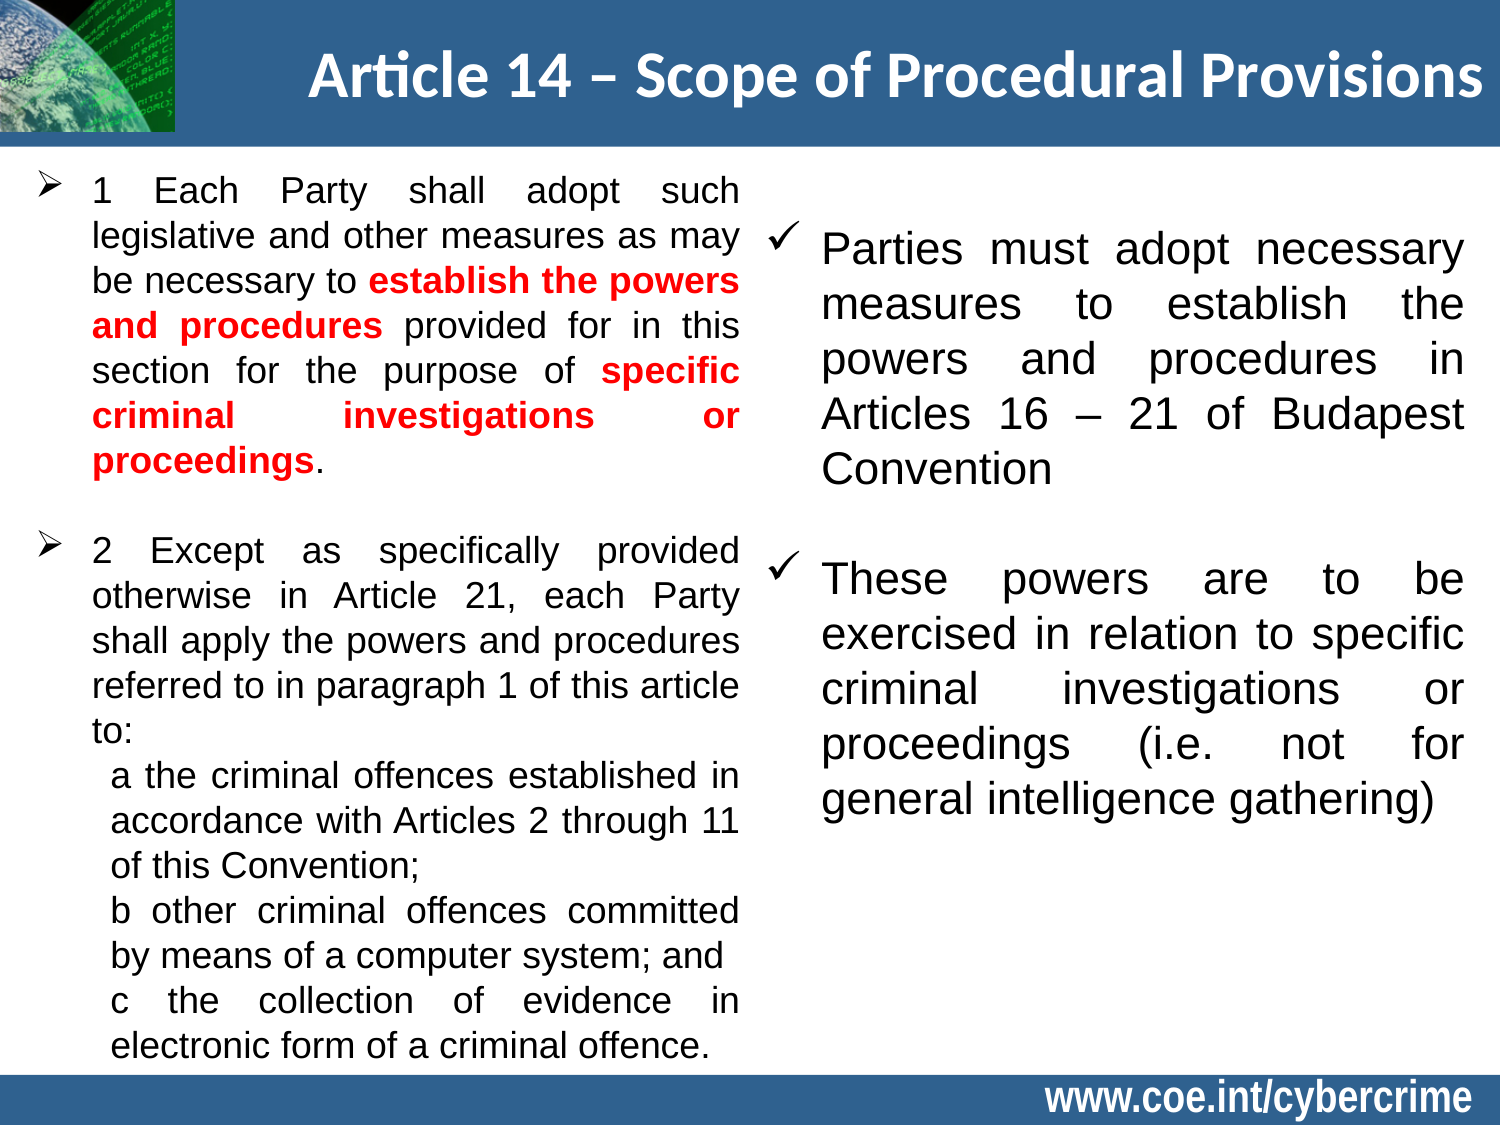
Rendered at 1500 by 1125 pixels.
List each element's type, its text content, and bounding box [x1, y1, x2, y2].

text_box Parties must adopt necessary measures to establish the powers and procedures in Articles 16 – 21 of Budapest Convention These powers are to be exercised in relation to specific criminal investigations or proceedings (i.e. not for general intelligence gathering) [749, 211, 1480, 831]
text_box Article 14 – Scope of Procedural Provisions [0, 0, 1500, 149]
text_box www.coe.int/cybercrime [1030, 1059, 1500, 1125]
text_box 1 Each Party shall adopt such legislative and other measures as may be necessary to establish the powers and procedures provided for in this section for the purpose of specific criminal investigations or proceedings. 2 Except as specifically provided otherwise in Article 21, each Party shall apply the powers and procedures referred to in paragraph 1 of this article to: a the criminal offences established in accordance with Articles 2 through 11 of this Convention; b other criminal offences committed by means of a computer system; and c the collection of evidence in electronic form of a criminal offence. [20, 158, 755, 1073]
picture [0, 0, 175, 132]
text_box [0, 1073, 1030, 1125]
